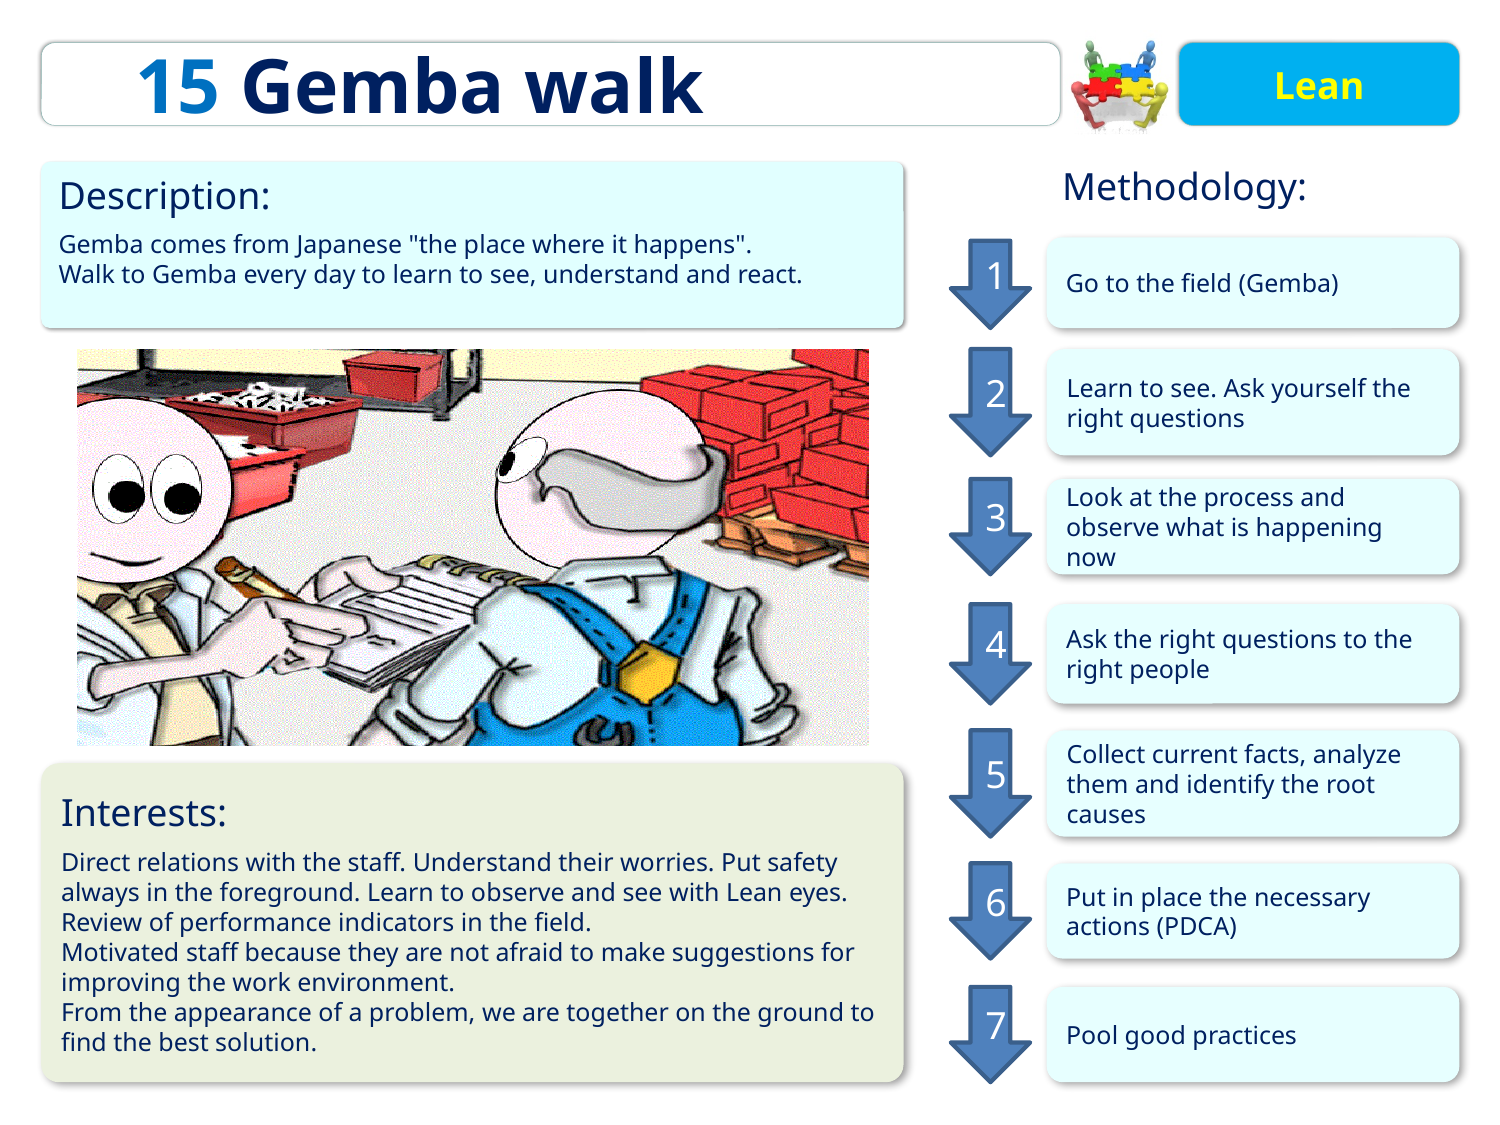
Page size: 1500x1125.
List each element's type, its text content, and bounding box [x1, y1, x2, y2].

text_box Interests: Direct relations with the staff. Understand their worries. Put safety always in the foreground. Learn to observe and see with Lean eyes. Review of performance indicators in the field. Motivated staff because they are not afraid to make suggestions for improving the work environment. From the appearance of a problem, we are together on the ground to find the best solution. [39, 761, 906, 1085]
text_box Methodology: [1044, 153, 1460, 217]
text_box 1 [948, 238, 1033, 331]
picture [571, 713, 646, 746]
text_box 4 [948, 602, 1033, 706]
text_box 15 Gemba walk [39, 40, 1058, 128]
text_box Put in place the necessary actions (PDCA) [1044, 861, 1462, 961]
text_box Learn to see. Ask yourself the right questions [1044, 346, 1462, 458]
text_box Pool good practices [1044, 984, 1462, 1085]
picture [1063, 30, 1175, 143]
text_box Lean [1181, 40, 1462, 128]
picture [76, 349, 869, 746]
text_box 6 [948, 861, 1033, 961]
text_box Go to the field (Gemba) [1044, 235, 1462, 331]
text_box 5 [948, 728, 1033, 839]
text_box 2 [948, 346, 1033, 458]
text_box Ask the right questions to the right people [1044, 602, 1462, 706]
text_box Look at the process and observe what is happening now [1044, 476, 1462, 577]
text_box 3 [948, 476, 1033, 577]
text_box Description: Gemba comes from Japanese "the place where it happens". Walk to Gemba every day to learn to see, understand and react. [39, 159, 906, 331]
text_box 7 [948, 984, 1033, 1085]
text_box Collect current facts, analyze them and identify the root causes [1044, 728, 1462, 839]
